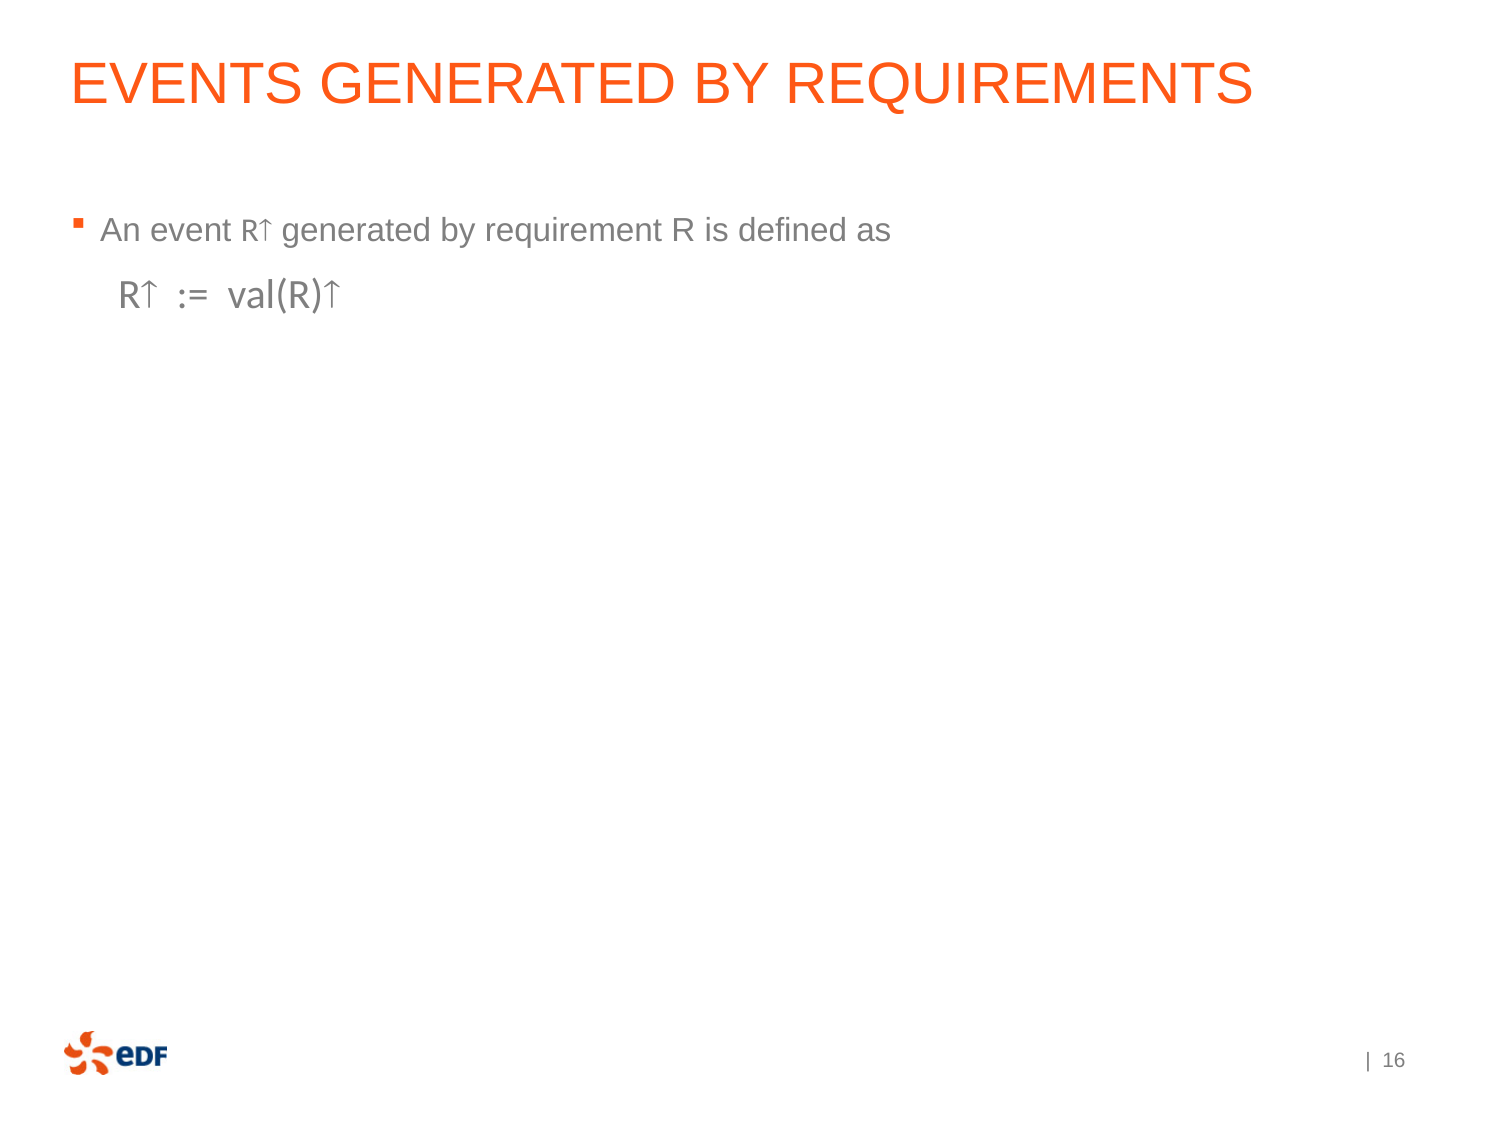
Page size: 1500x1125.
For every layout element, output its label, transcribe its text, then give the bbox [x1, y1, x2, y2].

text_box R := val(R) [112, 267, 1258, 318]
list An event R generated by requirement R is defined as [64, 208, 1436, 1005]
picture [64, 1031, 167, 1075]
title Events generated by requirements [64, 45, 1436, 185]
